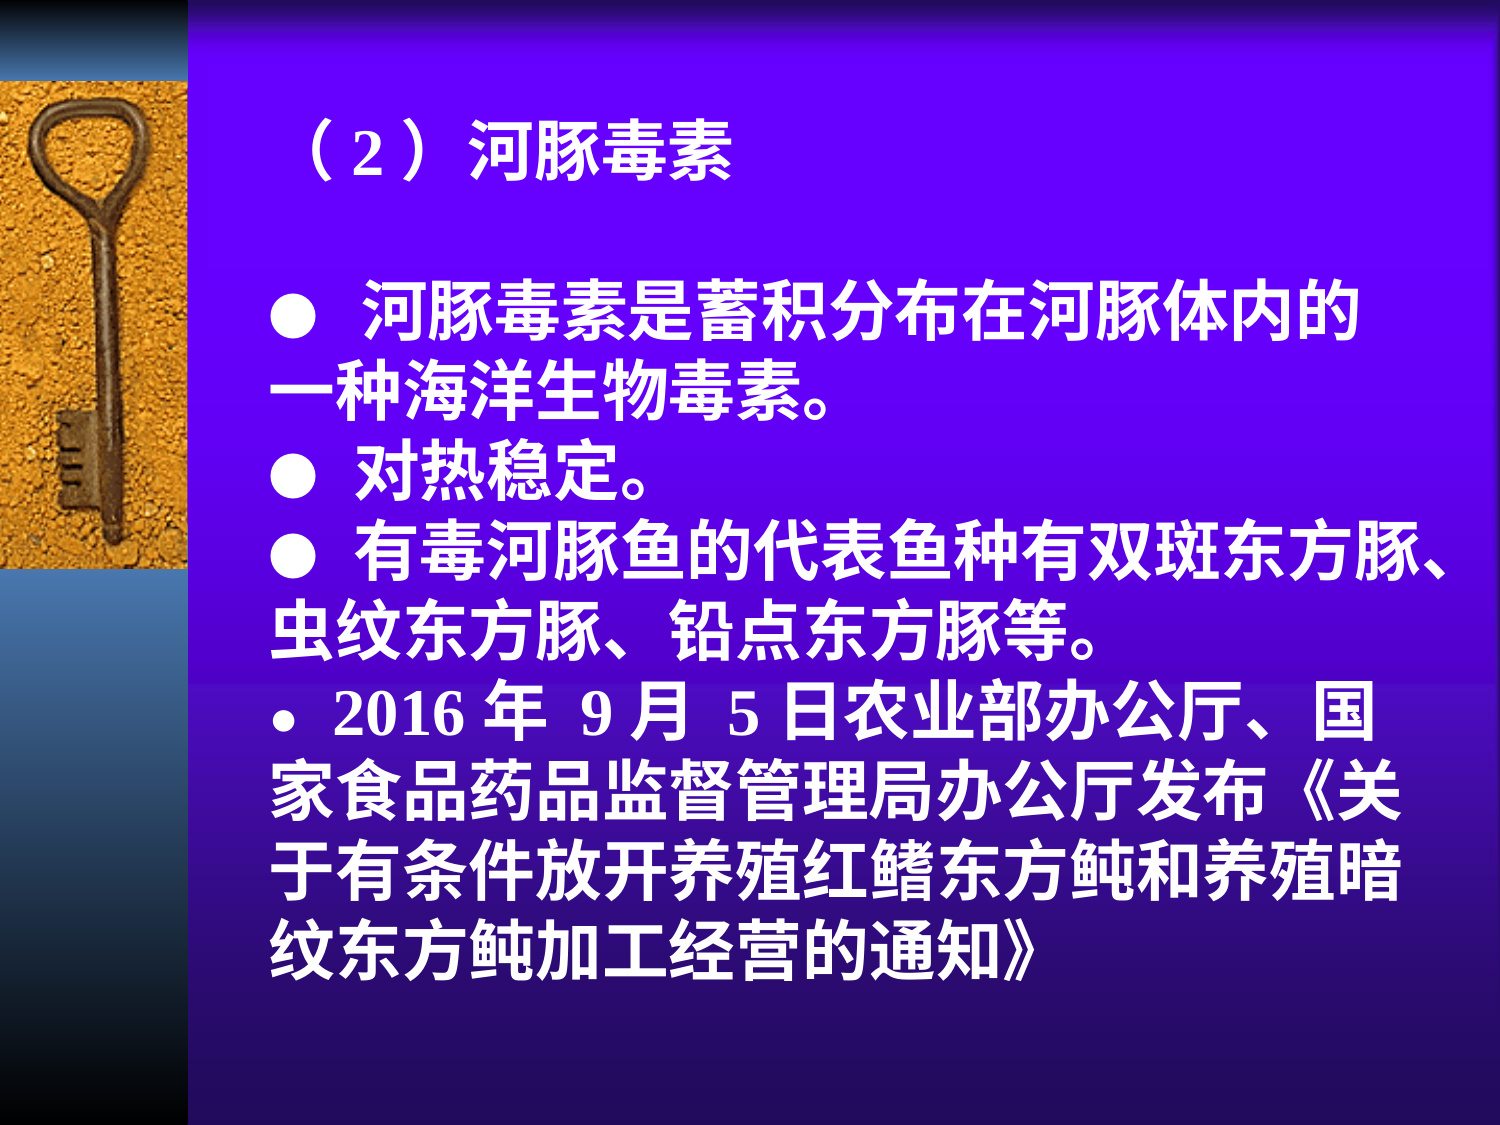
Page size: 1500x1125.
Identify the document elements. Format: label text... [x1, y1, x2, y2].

text_box （2）河豚毒素 ● 河豚毒素是蓄积分布在河豚体内的一种海洋生物毒素。 ● 对热稳定。 ● 有毒河豚鱼的代表鱼种有双斑东方豚、虫纹东方豚、铅点东方豚等。 ● 2016年 9月 5日农业部办公厅、国家食品药品监督管理局办公厅发布《关于有条件放开养殖红鳍东方鲀和养殖暗纹东方鲀加工经营的通知》 [253, 101, 1438, 1076]
picture [0, 0, 1500, 1125]
